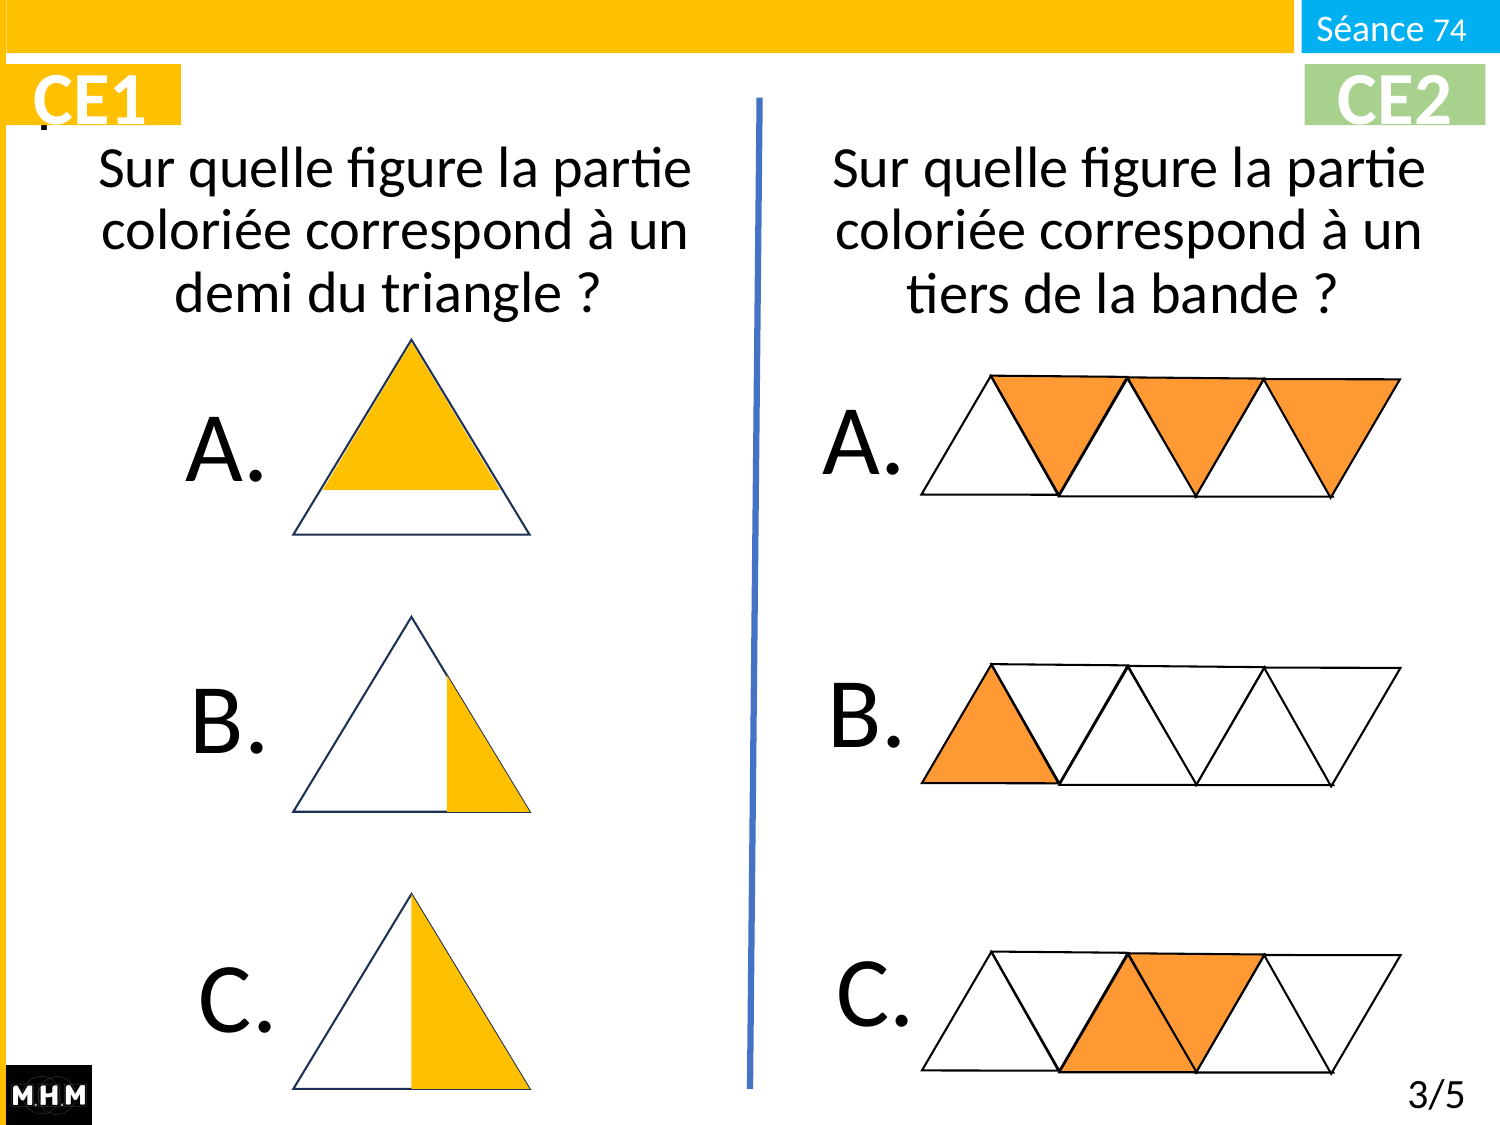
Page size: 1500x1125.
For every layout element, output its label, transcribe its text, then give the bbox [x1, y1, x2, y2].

text_box A. [807, 367, 947, 503]
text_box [749, 97, 760, 1089]
text_box B. [812, 640, 948, 775]
text_box [291, 894, 410, 1090]
text_box CE1 [0, 63, 182, 126]
text_box [445, 671, 532, 813]
text_box CE2 [1303, 63, 1487, 126]
text_box C. [184, 925, 335, 1060]
text_box [410, 890, 532, 1090]
text_box [291, 337, 532, 536]
text_box B. [175, 646, 326, 782]
text_box C. [821, 918, 948, 1054]
text_box A. [170, 373, 321, 509]
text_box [948, 913, 1374, 1110]
picture [6, 1065, 92, 1125]
text_box [291, 614, 446, 813]
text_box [947, 337, 1374, 534]
text_box [320, 340, 503, 492]
list 3/5 [1373, 1064, 1500, 1125]
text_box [948, 625, 1374, 823]
title Sur quelle figure la partie coloriée correspond à un demi du triangle ? [36, 181, 749, 281]
text_box Sur quelle figure la partie coloriée correspond à un tiers de la bande ? [813, 181, 1447, 281]
